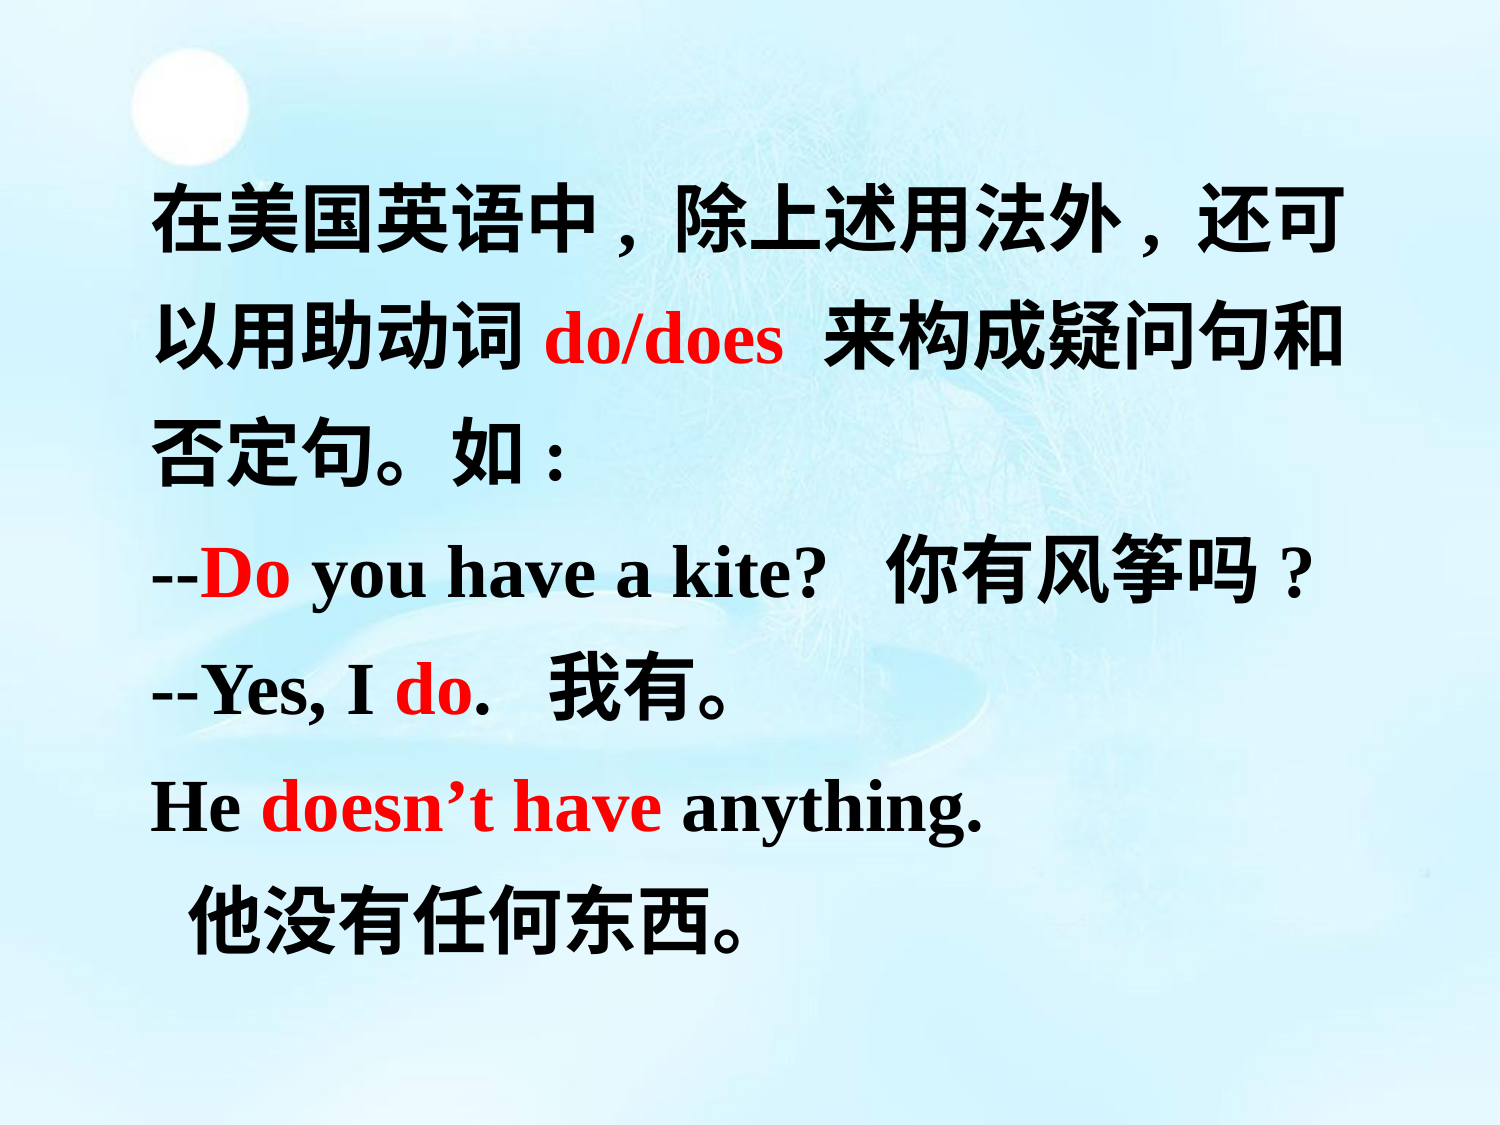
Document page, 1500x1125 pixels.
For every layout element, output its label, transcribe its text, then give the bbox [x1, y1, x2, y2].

picture [0, 0, 1500, 1125]
list 在美国英语中, 除上述用法外, 还可以用助动词do/does 来构成疑问句和否定句。如: --Do you have a kite? 你有风筝吗? --Yes, I do. 我有。 He doesn’t have anything. 他没有任何东西。 [135, 137, 1390, 1005]
